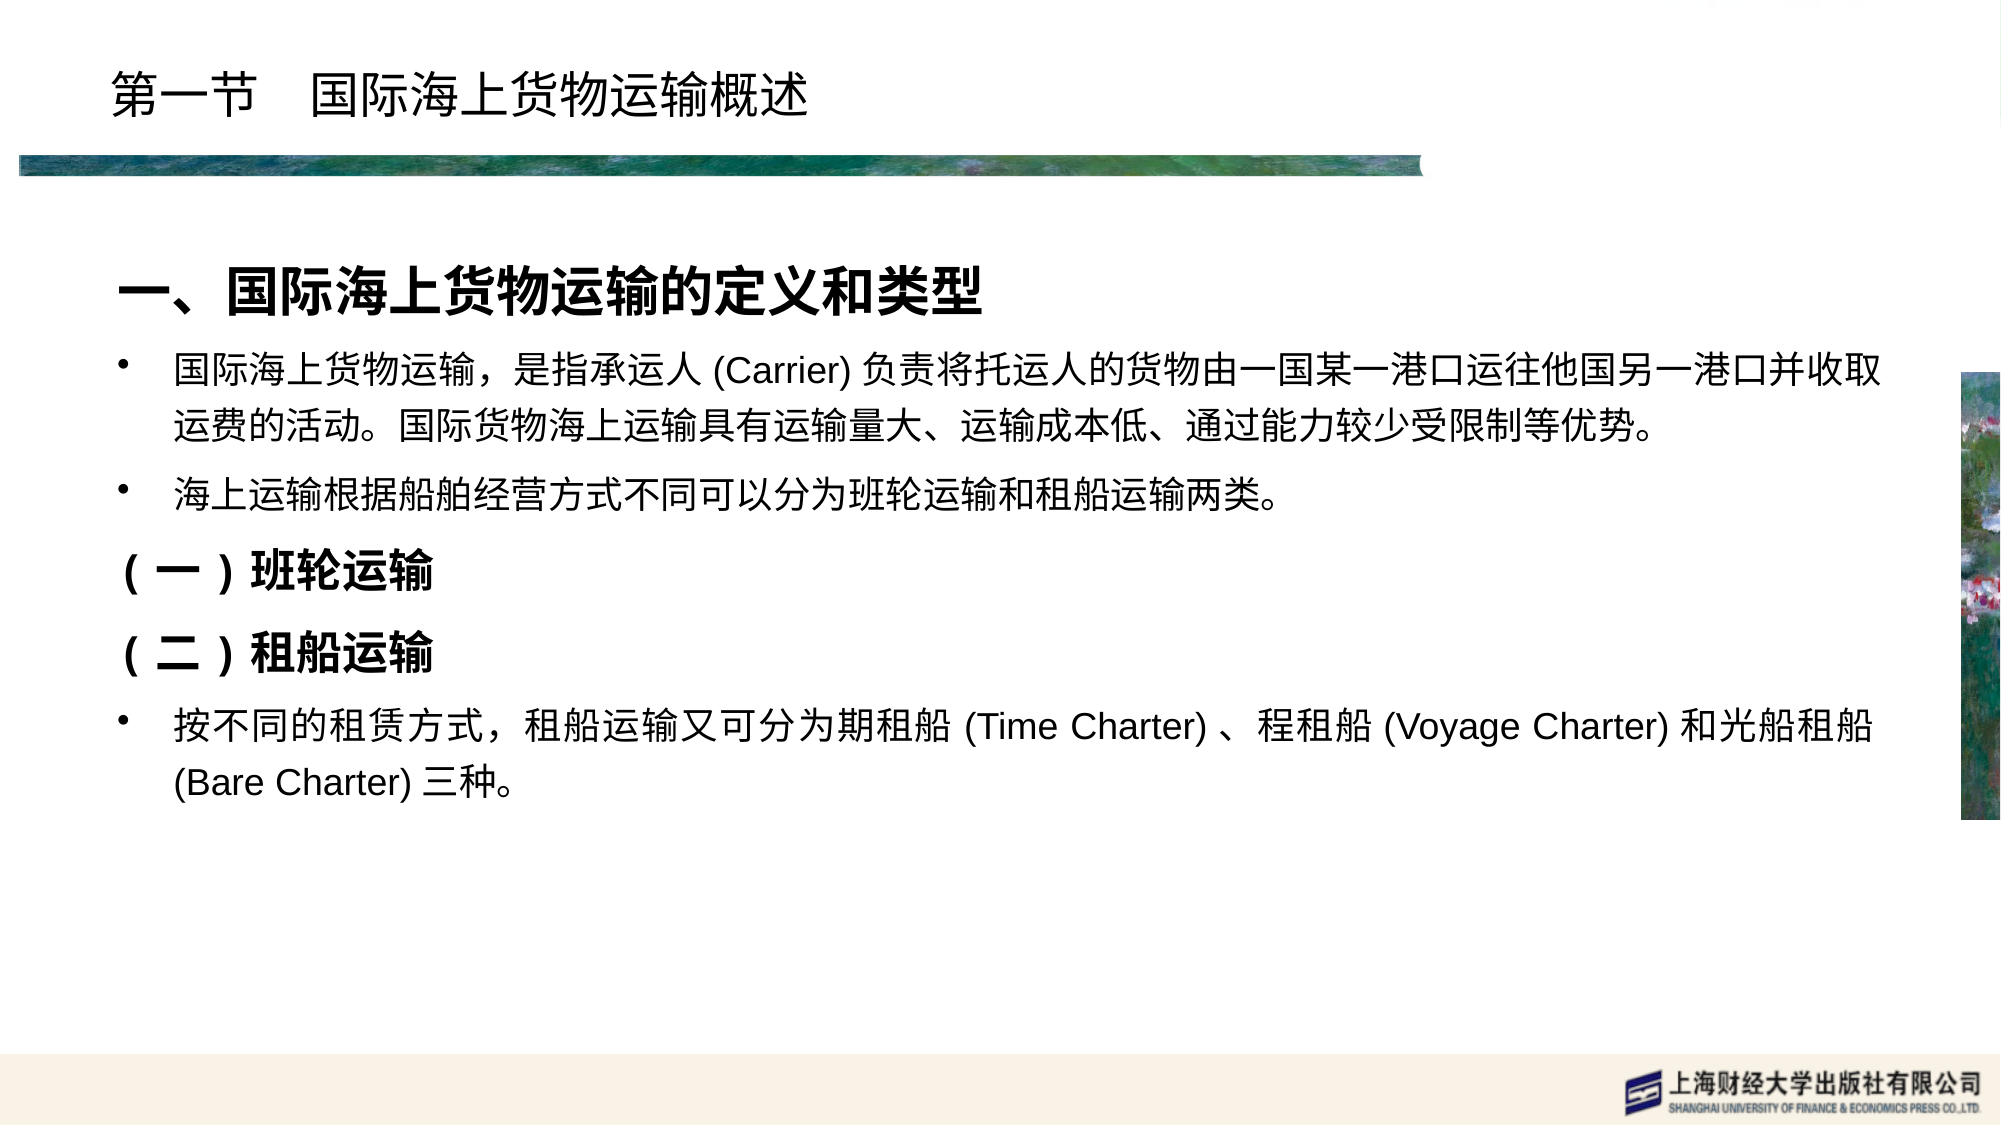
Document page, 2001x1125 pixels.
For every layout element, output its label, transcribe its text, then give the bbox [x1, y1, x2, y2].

picture [0, 0, 2001, 1125]
list 一、国际海上货物运输的定义和类型 国际海上货物运输，是指承运人(Carrier)负责将托运人的货物由一国某一港口运往他国另一港口并收取运费的活动。国际货物海上运输具有运输量大、运输成本低、通过能力较少受限制等优势。 海上运输根据船舶经营方式不同可以分为班轮运输和租船运输两类。 (一)班轮运输 (二)租船运输 按不同的租赁方式，租船运输又可分为期租船(Time Charter)、程租船(Voyage Charter)和光船租船(Bare Charter)三种。 [102, 233, 1898, 1032]
title 第一节 国际海上货物运输概述 [94, 42, 1451, 146]
